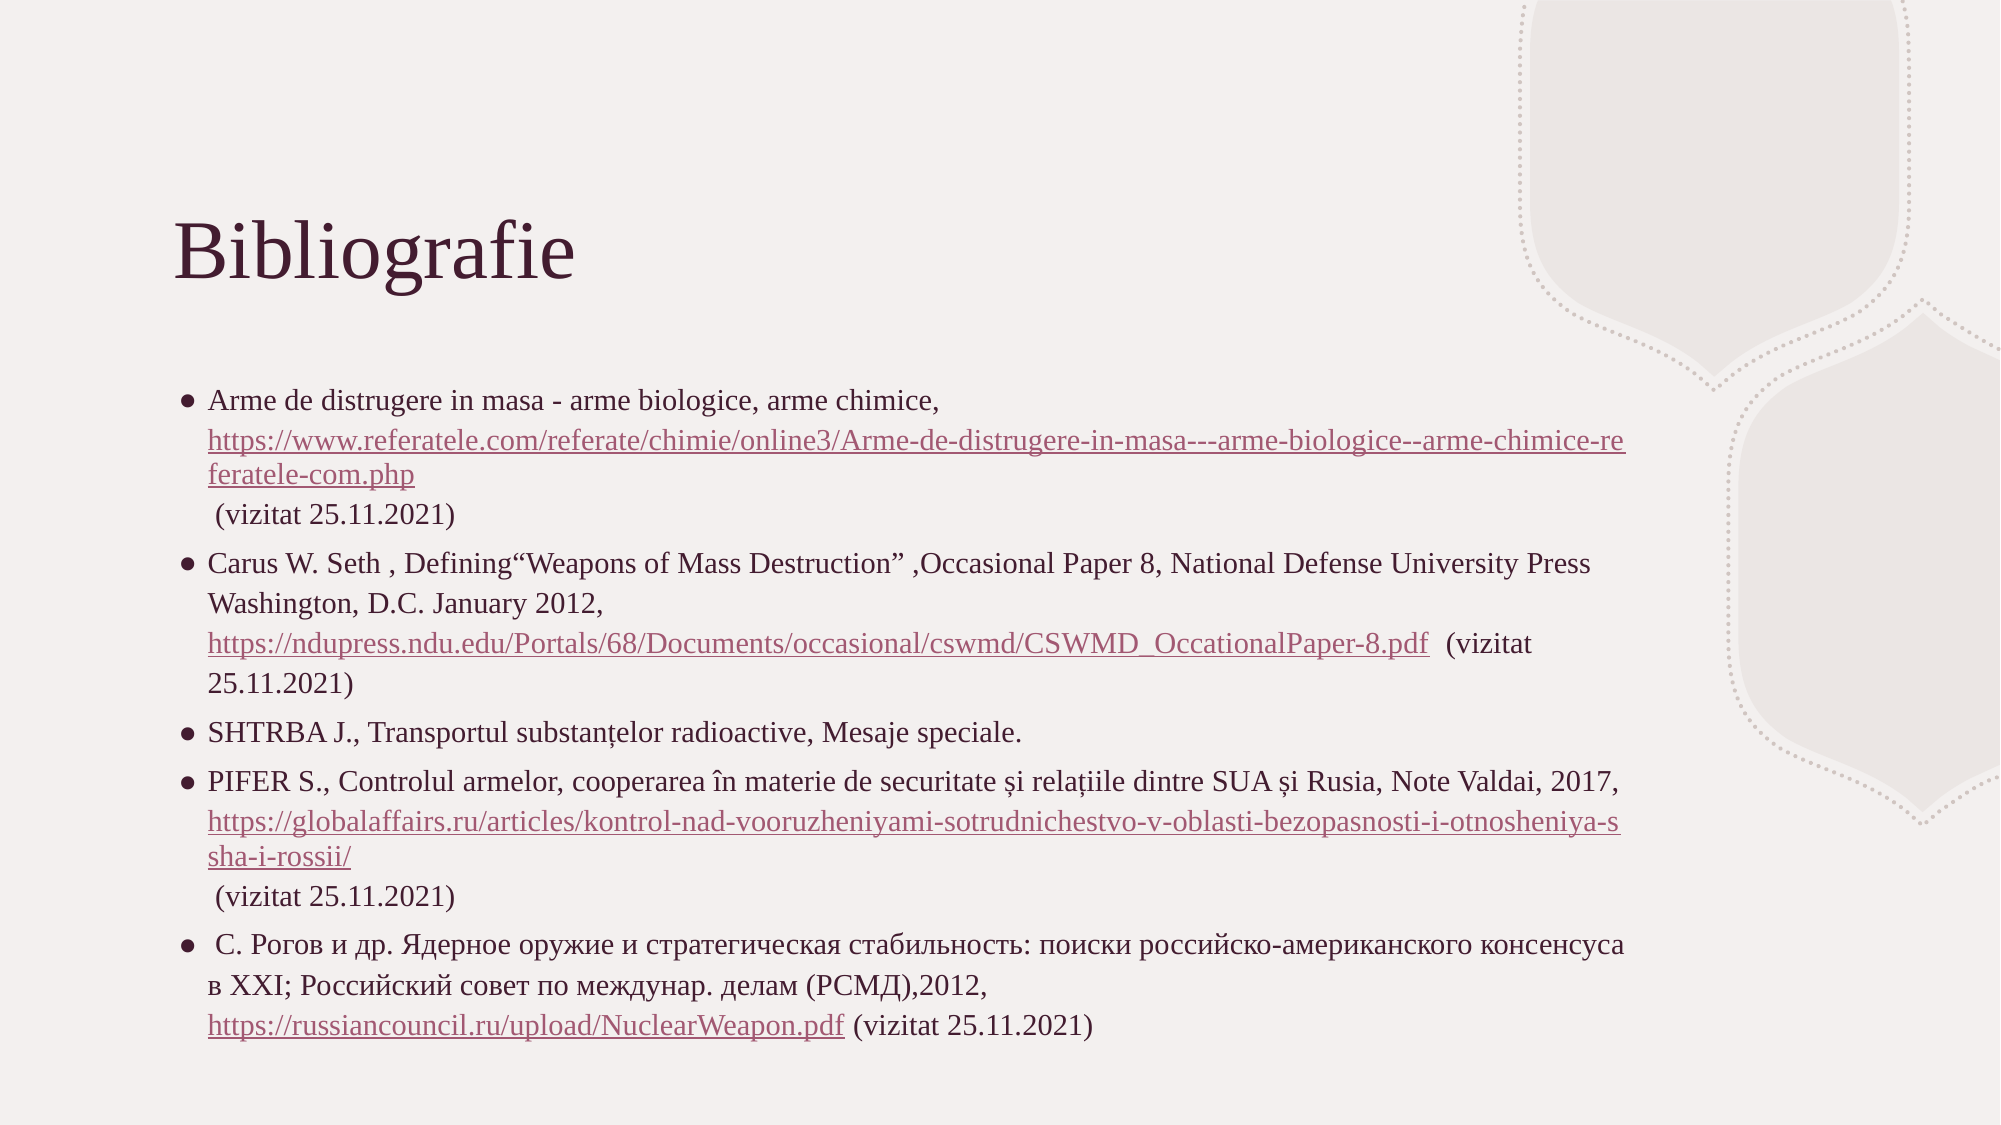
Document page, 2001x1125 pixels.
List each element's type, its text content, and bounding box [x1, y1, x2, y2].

title Bibliografie [158, 157, 1648, 332]
list Arme de distrugere in masa - arme biologice, arme chimice, https://www.referatele.com/referate/chimie/online3/Arme-de-distrugere-in-masa---arme-biologice--arme-chimice-referatele-com.php (vizitat 25.11.2021) Carus W. Seth , Defining“Weapons of Mass Destruction” ,Occasional Paper 8, National Defense University Press Washington, D.C. January 2012, https://ndupress.ndu.edu/Portals/68/Documents/occasional/cswmd/CSWMD_OccationalPaper-8.pdf (vizitat 25.11.2021) SHTRBA J., Transportul substanțelor radioactive, Mesaje speciale. PIFER S., Controlul armelor, cooperarea în materie de securitate și relațiile dintre SUA și Rusia, Note Valdai, 2017, https://globalaffairs.ru/articles/kontrol-nad-vooruzheniyami-sotrudnichestvo-v-oblasti-bezopasnosti-i-otnosheniya-ssha-i-rossii/ (vizitat 25.11.2021) С. Рогов и др. Ядерное оружие и стратегическая стабильность: поиски российско-американского консенсуса в XXI; Российский совет по междунар. делам (РСМД),2012, https://russiancouncil.ru/upload/NuclearWeapon.pdf (vizitat 25.11.2021) [158, 368, 1648, 1067]
